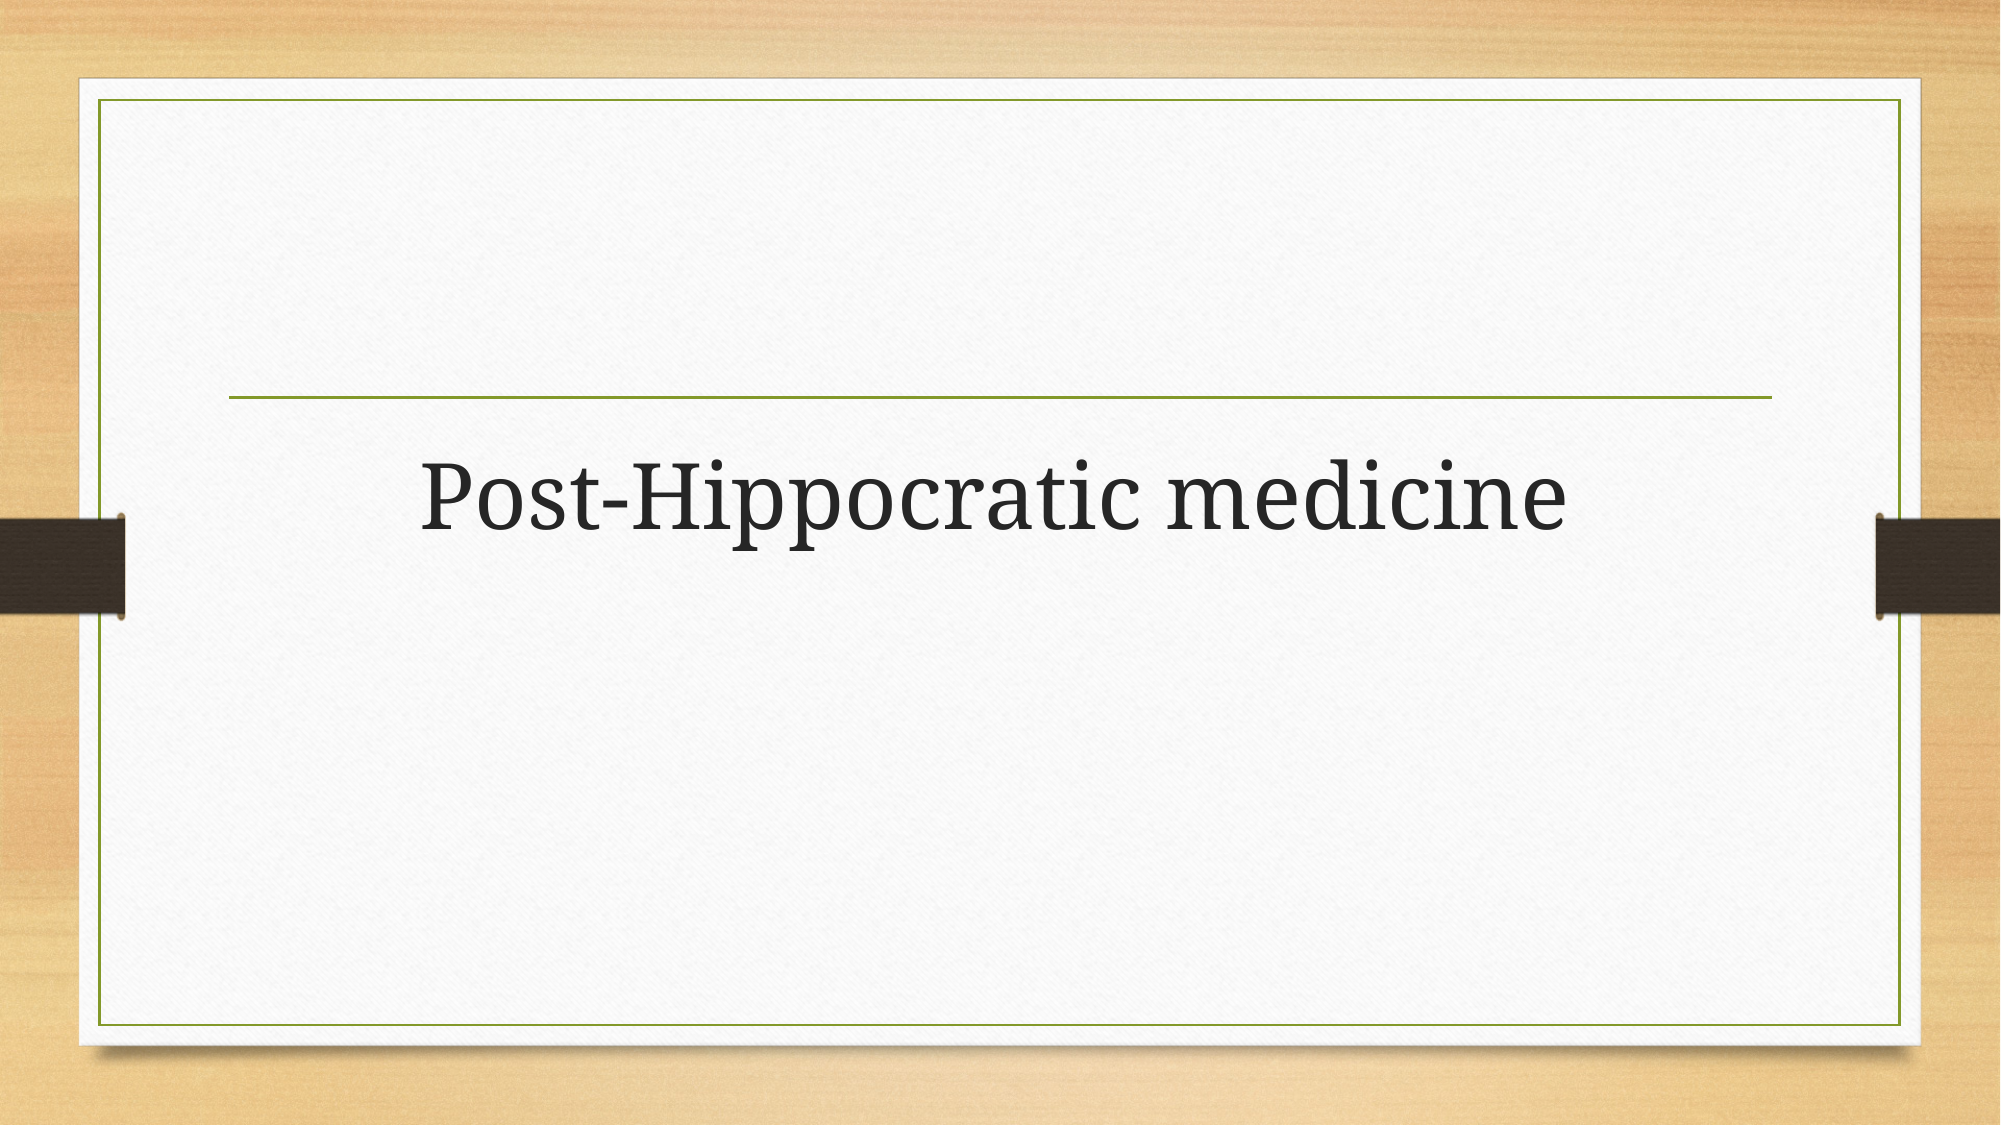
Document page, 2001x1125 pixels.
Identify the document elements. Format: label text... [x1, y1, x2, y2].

title Post-Hippocratic medicine [233, 394, 1757, 592]
picture [0, 0, 2001, 1125]
